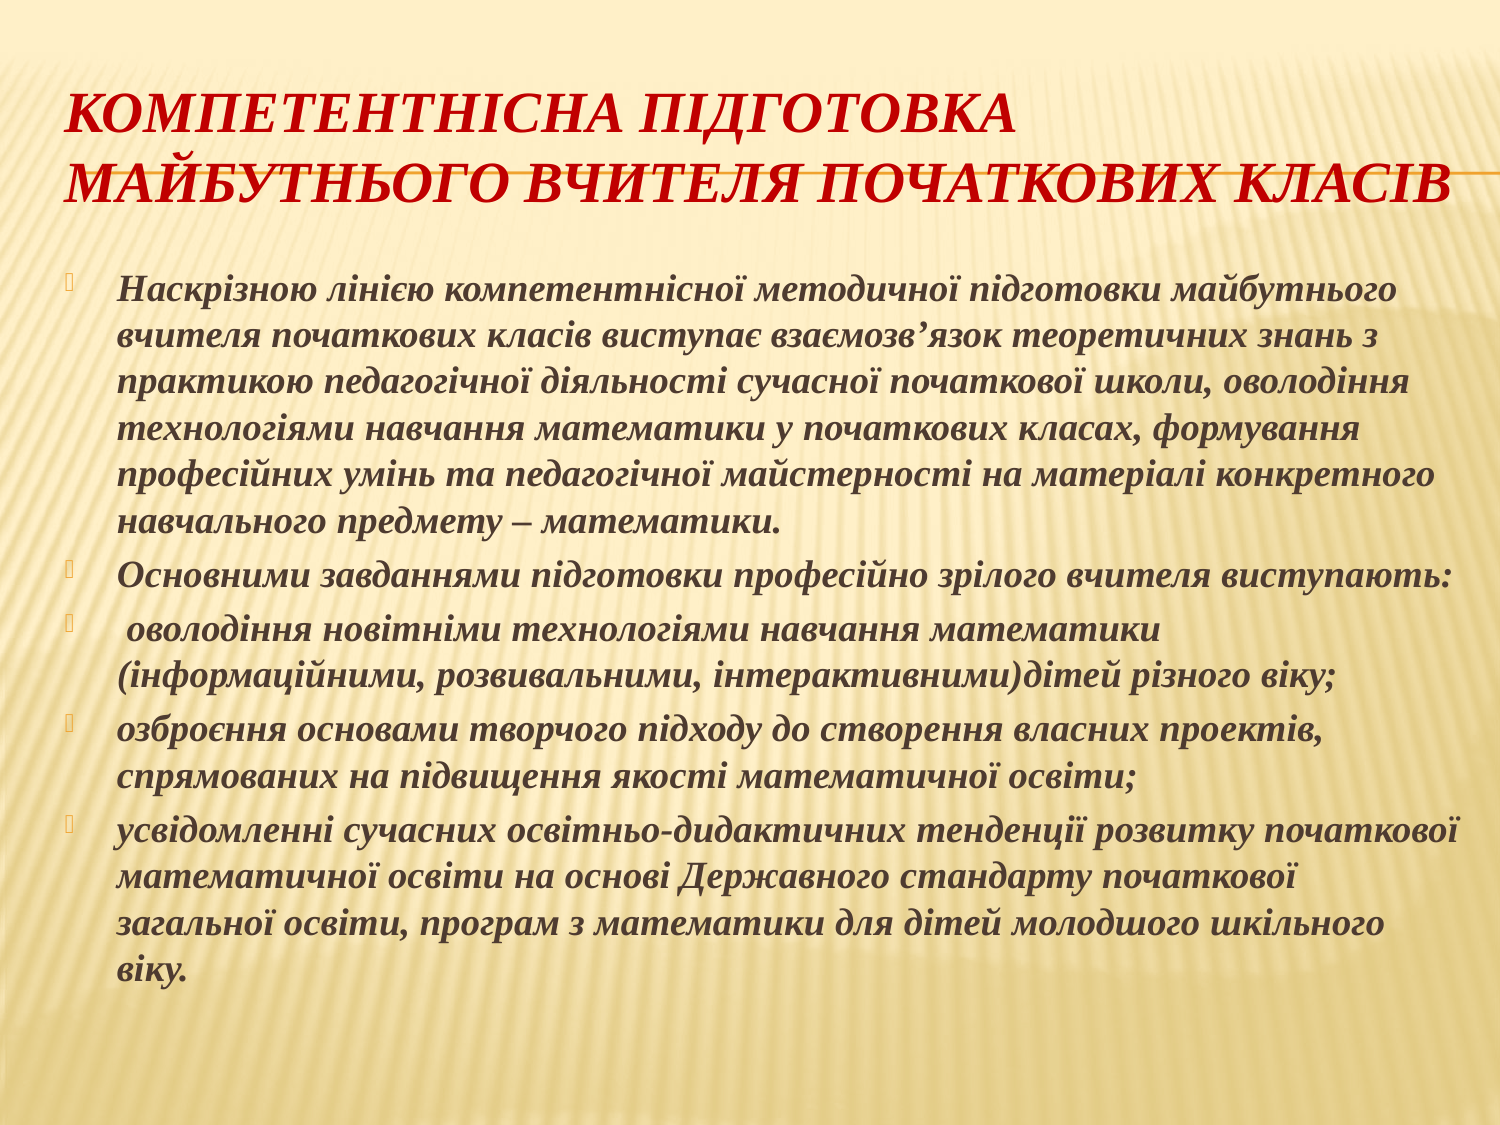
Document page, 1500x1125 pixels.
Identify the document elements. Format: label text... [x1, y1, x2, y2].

title Компетентнісна підготовка майбутнього вчителя початкових класів [50, 75, 1475, 213]
list Наскрізною лінією компетентнісної методичної підготовки майбутнього вчителя початкових класів виступає взаємозв’язок теоретичних знань з практикою педагогічної діяльності сучасної початкової школи, оволодіння технологіями навчання математики у початкових класах, формування професійних умінь та педагогічної майстерності на матеріалі конкретного навчального предмету – математики. Основними завданнями підготовки професійно зрілого вчителя виступають: оволодіння новітніми технологіями навчання математики (інформаційними, розвивальними, інтерактивними)дітей різного віку; озброєння основами творчого підходу до створення власних проектів, спрямованих на підвищення якості математичної освіти; усвідомленні сучасних освітньо-дидактичних тенденції розвитку початкової математичної освіти на основі Державного стандарту початкової загальної освіти, програм з математики для дітей молодшого шкільного віку. [50, 254, 1475, 998]
